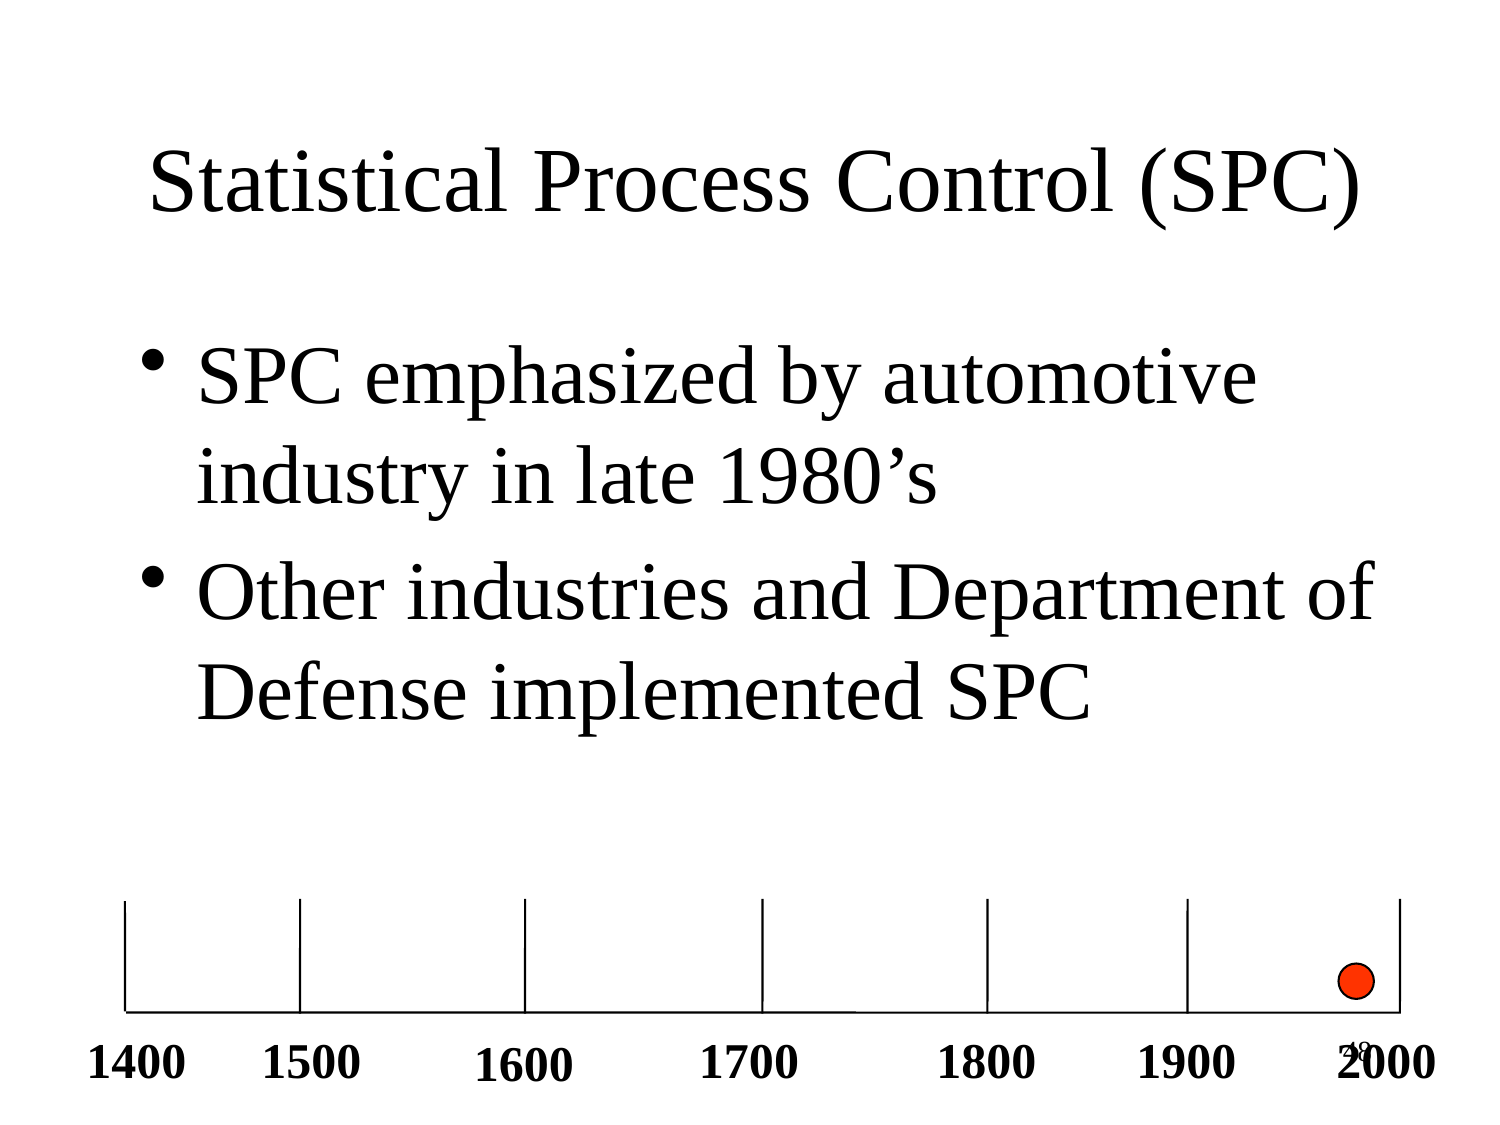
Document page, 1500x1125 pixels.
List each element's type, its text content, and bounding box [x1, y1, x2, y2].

list SPC emphasized by automotive industry in late 1980’s Other industries and Department of Defense implemented SPC [125, 312, 1413, 800]
slide_number 48 [1074, 1025, 1388, 1100]
text_box 1400 [71, 1021, 202, 1097]
title Statistical Process Control (SPC) [112, 99, 1400, 250]
text_box 1500 [246, 1022, 377, 1097]
text_box 1700 [684, 1022, 814, 1097]
text_box 2000 [1321, 1021, 1452, 1097]
text_box 1600 [459, 1024, 601, 1099]
text_box 1900 [1121, 1022, 1252, 1097]
text_box 1800 [921, 1022, 1052, 1097]
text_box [124, 898, 1401, 1014]
